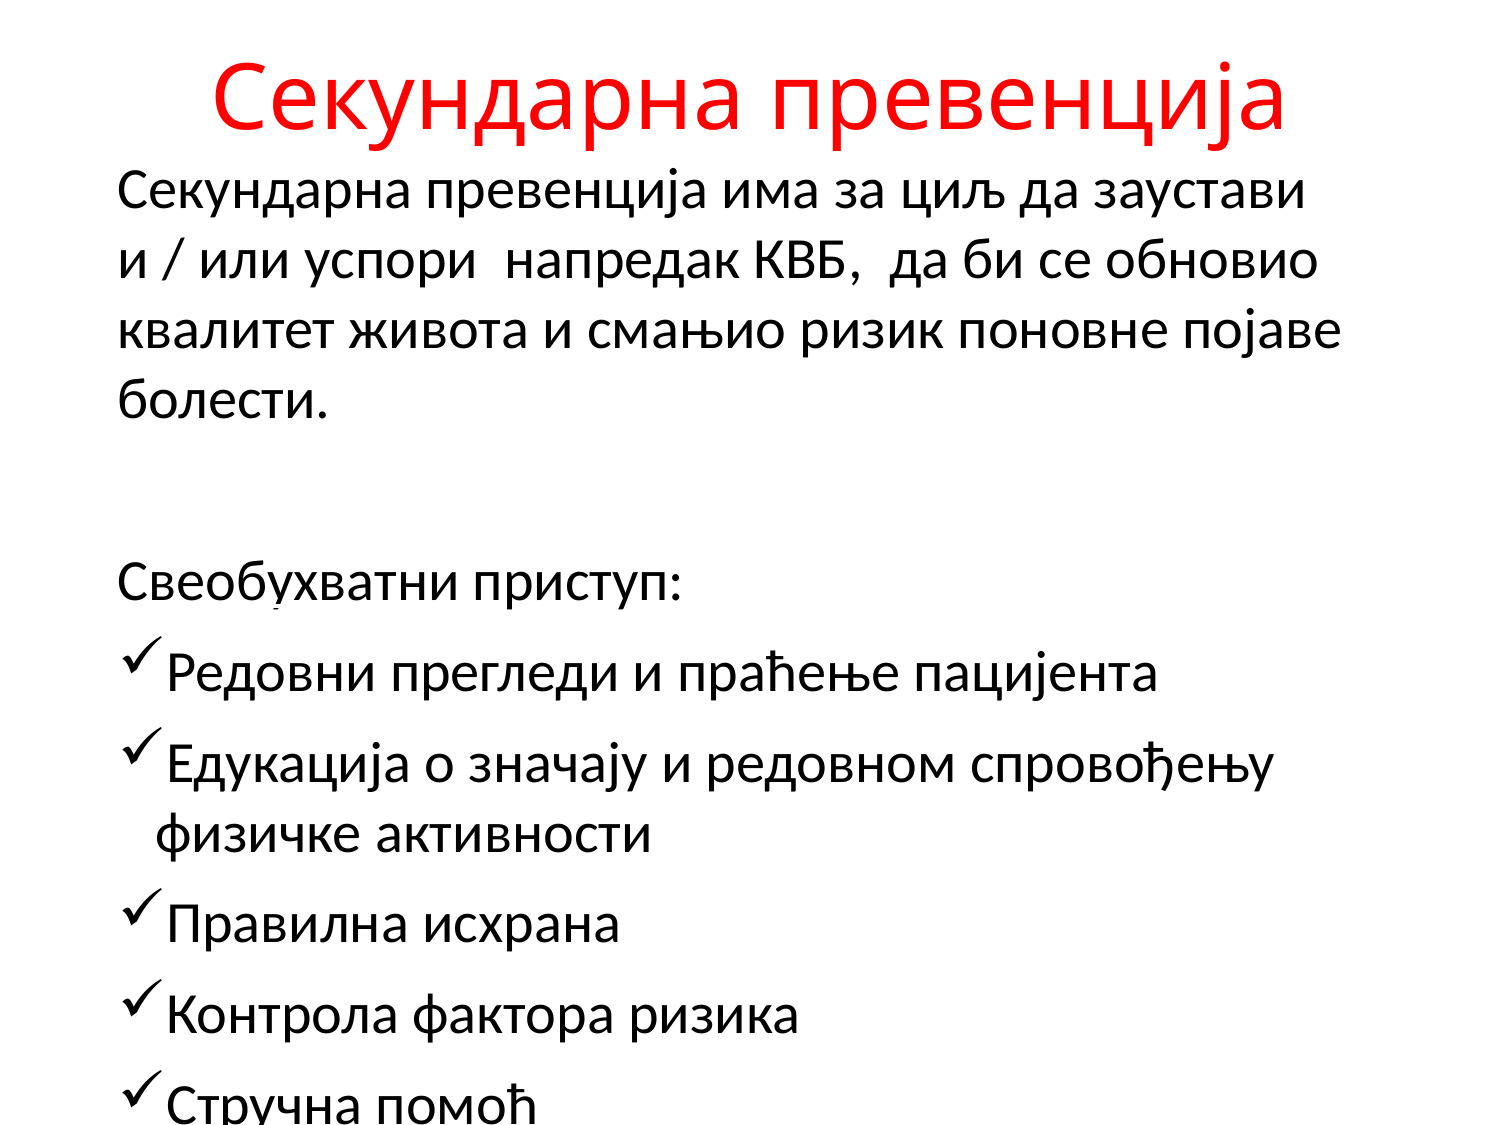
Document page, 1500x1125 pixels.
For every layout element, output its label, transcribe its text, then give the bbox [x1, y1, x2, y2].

text_box Секундарна превенција има за циљ да заустави и / или успори напредак КВБ, да би се обновио квалитет живота и смањио ризик поновне појаве болести. Свеобухватни приступ: Редовни прегледи и праћење пацијента Едукација о значају и редовном спровођењу физичке активности Правилна исхрана Контрола фактора ризика Стручна помоћ Редовно узимање терапије Едукација пацијената [103, 143, 1397, 1125]
text_box Секундарна превенција [103, 18, 1397, 143]
